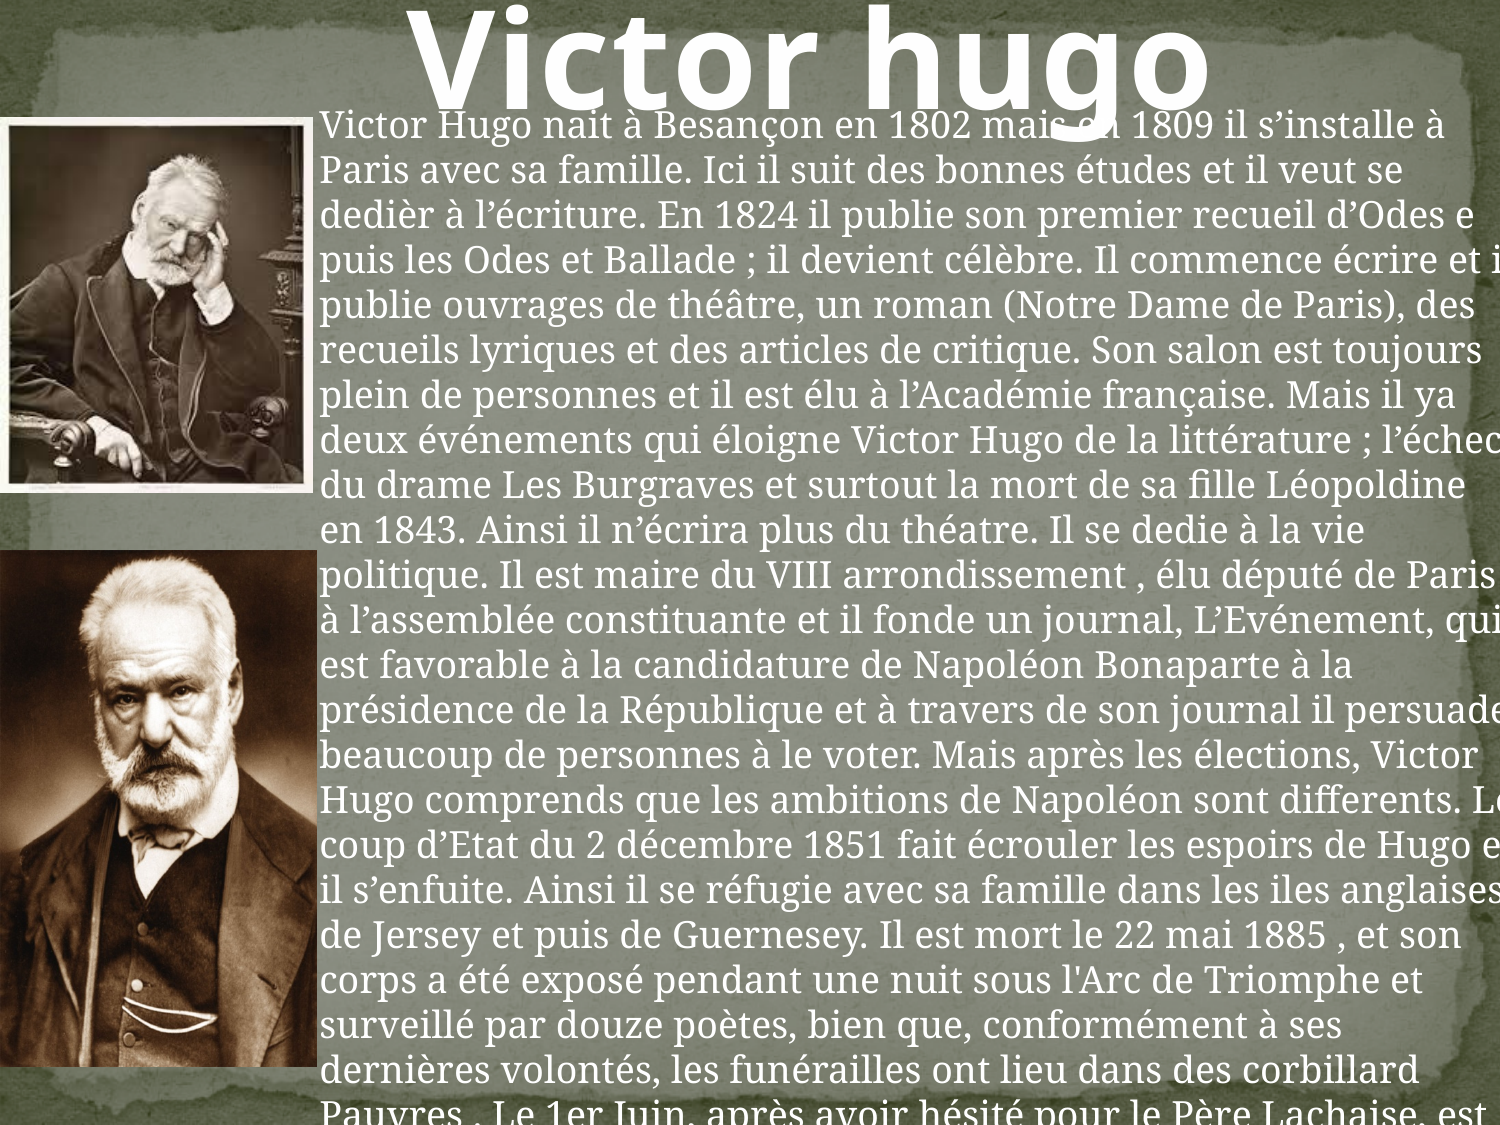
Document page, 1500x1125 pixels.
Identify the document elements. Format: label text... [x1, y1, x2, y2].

picture [0, 117, 313, 493]
picture [0, 550, 317, 1067]
text_box Victor Hugo nait à Besançon en 1802 mais en 1809 il s’installe à Paris avec sa famille. Ici il suit des bonnes études et il veut se dedièr à l’écriture. En 1824 il publie son premier recueil d’Odes e puis les Odes et Ballade ; il devient célèbre. Il commence écrire et il publie ouvrages de théâtre, un roman (Notre Dame de Paris), des recueils lyriques et des articles de critique. Son salon est toujours plein de personnes et il est élu à l’Académie française. Mais il ya deux événements qui éloigne Victor Hugo de la littérature ; l’échec du drame Les Burgraves et surtout la mort de sa fille Léopoldine en 1843. Ainsi il n’écrira plus du théatre. Il se dedie à la vie politique. Il est maire du VIII arrondissement , élu député de Paris à l’assemblée constituante et il fonde un journal, L’Evénement, qui est favorable à la candidature de Napoléon Bonaparte à la présidence de la République et à travers de son journal il persuade beaucoup de personnes à le voter. Mais après les élections, Victor Hugo comprends que les ambitions de Napoléon sont differents. Le coup d’Etat du 2 décembre 1851 fait écrouler les espoirs de Hugo et il s’enfuite. Ainsi il se réfugie avec sa famille dans les iles anglaises de Jersey et puis de Guernesey. Il est mort le 22 mai 1885 , et son corps a été exposé pendant une nuit sous l'Arc de Triomphe et surveillé par douze poètes, bien que, conformément à ses dernières volontés, les funérailles ont lieu dans des corbillard Pauvres . Le 1er Juin, après avoir hésité pour le Père Lachaise, est porté au Panthéon vient d'ouvrir. On estime que trois millions de personnes sont venues rendre hommage à cette occasion. [304, 93, 1500, 1125]
text_box Victor hugo [391, 0, 1230, 93]
